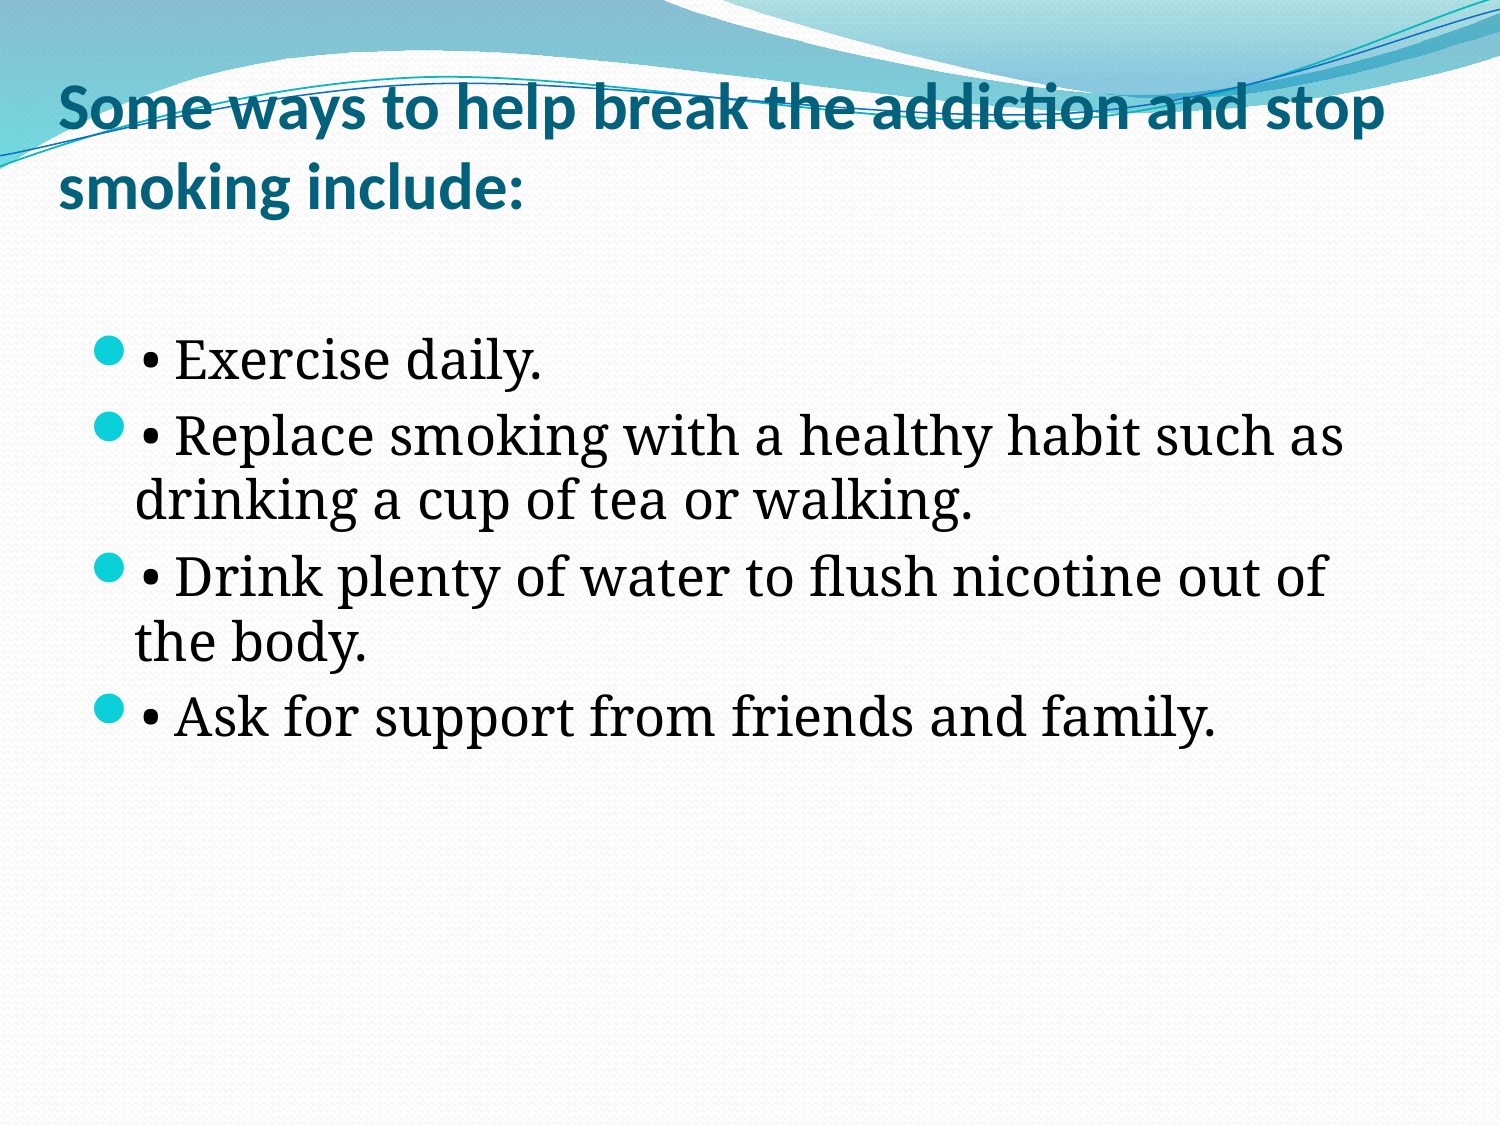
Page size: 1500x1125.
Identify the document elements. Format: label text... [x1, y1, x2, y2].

title Some ways to help break the addiction and stop smoking include: [58, 70, 1425, 303]
list • Exercise daily. • Replace smoking with a healthy habit such as drinking a cup of tea or walking. • Drink plenty of water to flush nicotine out of the body. • Ask for support from friends and family. [75, 317, 1425, 1038]
